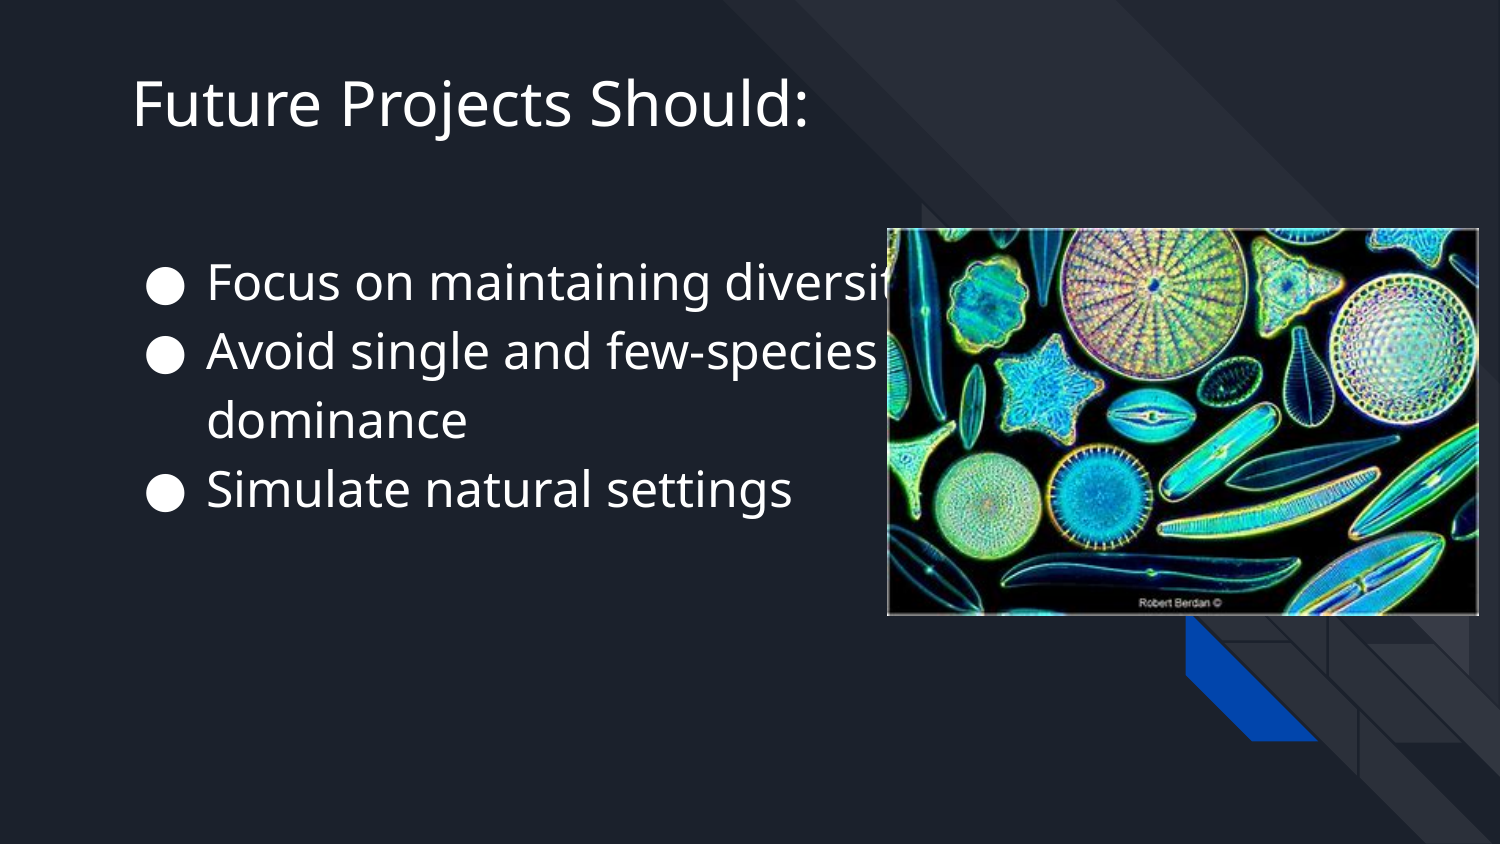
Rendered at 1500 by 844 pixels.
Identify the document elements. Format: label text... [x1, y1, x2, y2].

picture [886, 228, 1479, 616]
list Future Projects Should: Focus on maintaining diversity Avoid single and few-species dominance Simulate natural settings [116, 37, 1017, 516]
